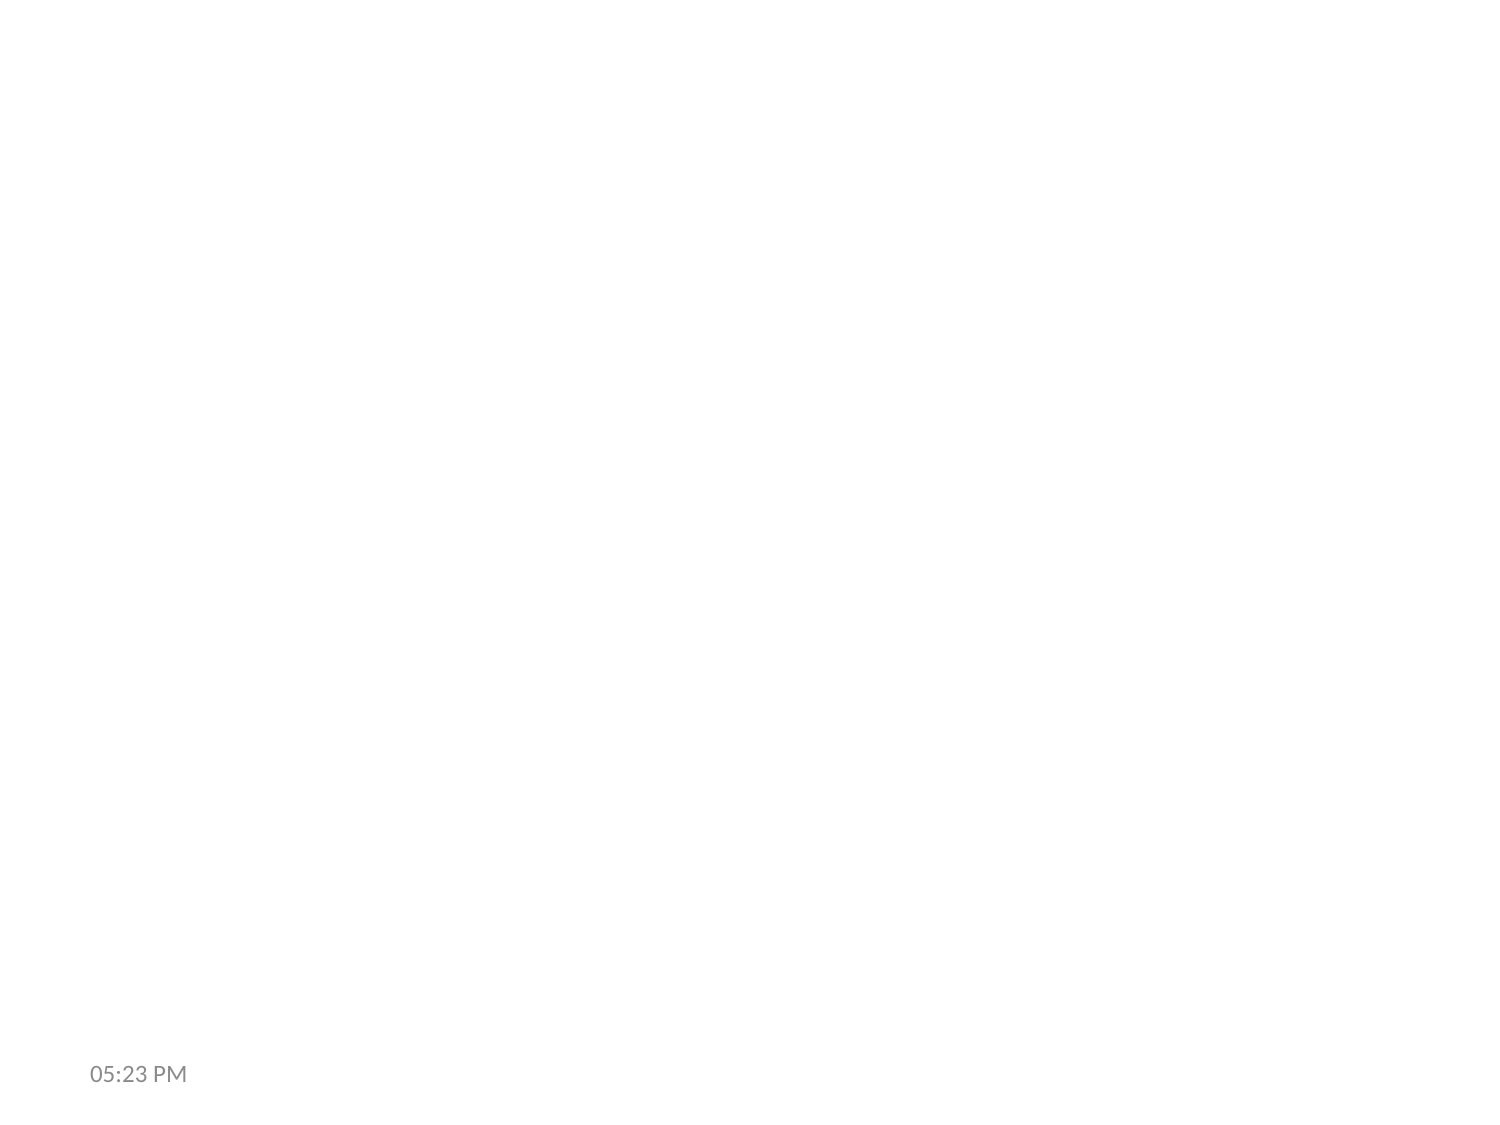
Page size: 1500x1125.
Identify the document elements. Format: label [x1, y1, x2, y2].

slide_number [75, 1042, 425, 1103]
